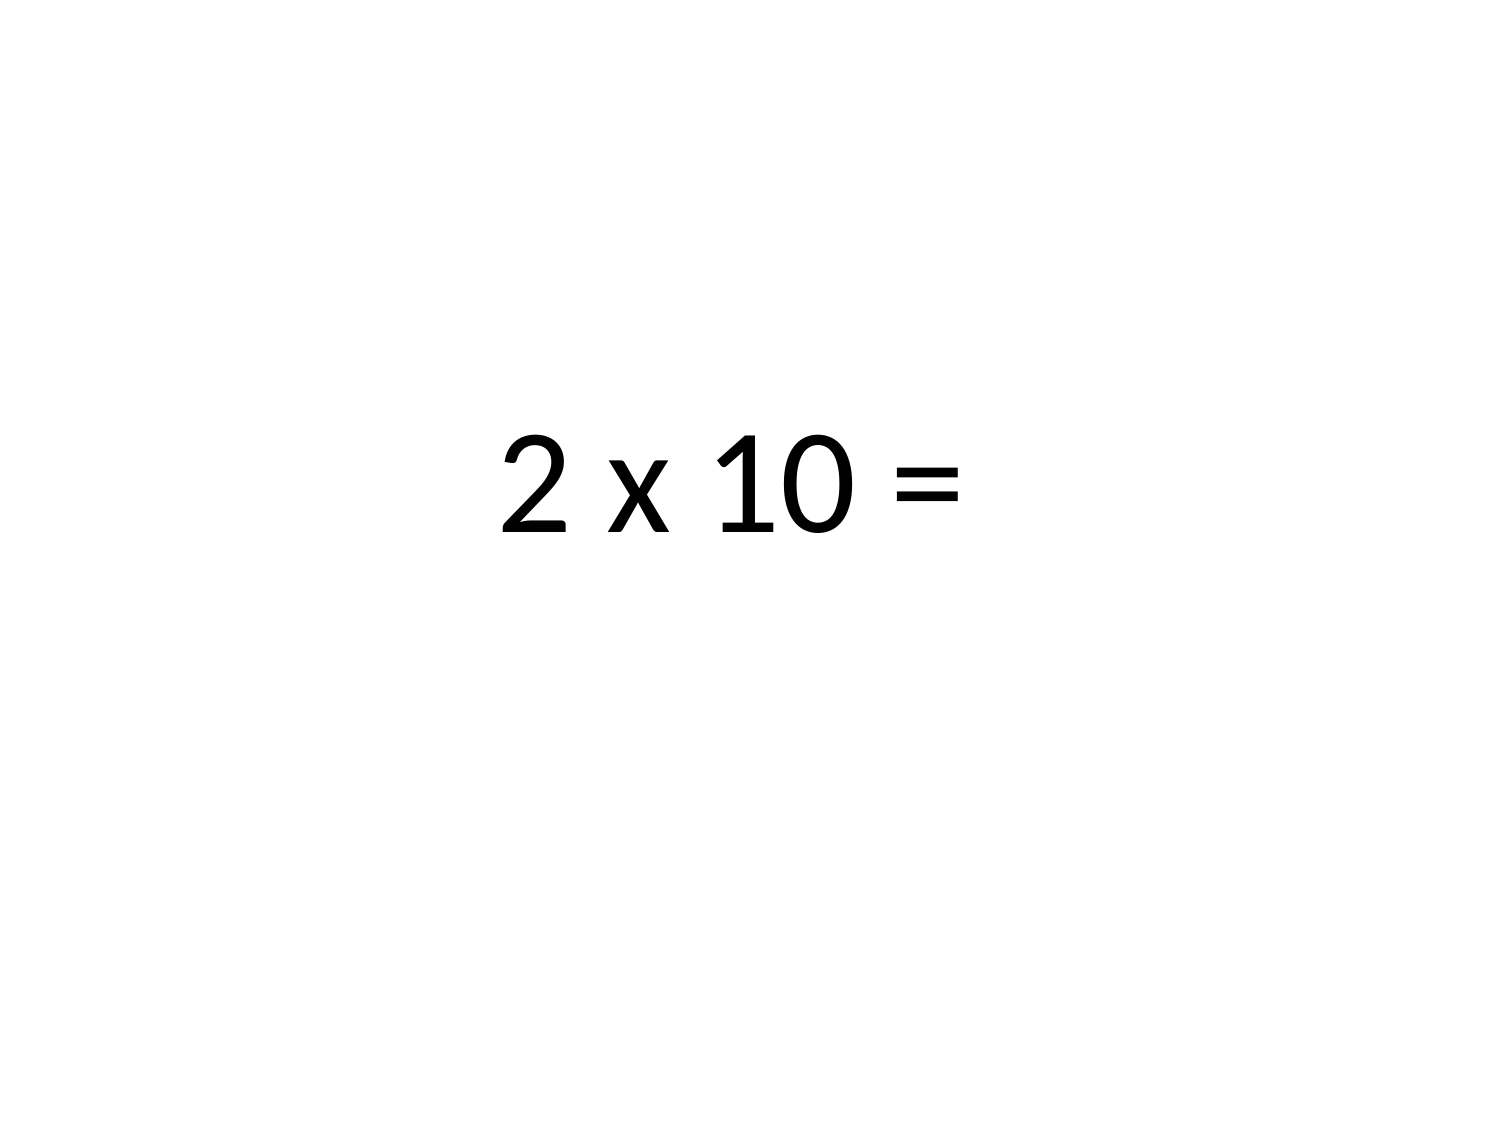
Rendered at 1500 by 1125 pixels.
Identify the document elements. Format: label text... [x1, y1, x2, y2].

text_box 2 x 10 = [481, 374, 1138, 570]
